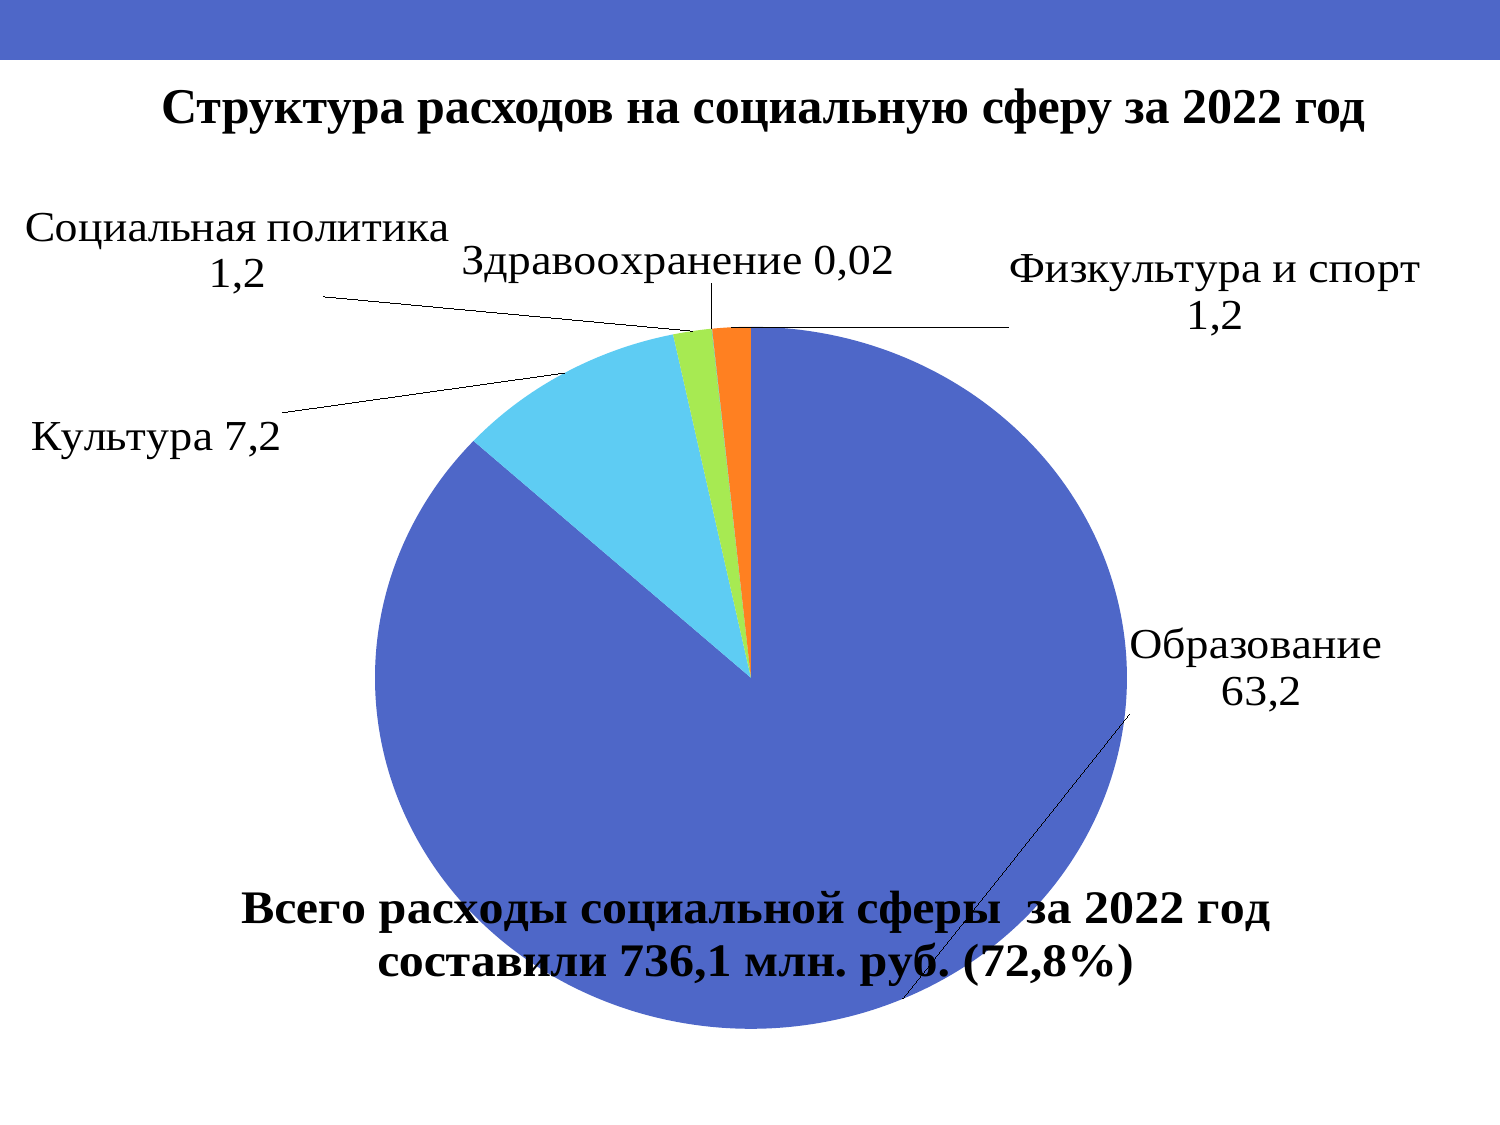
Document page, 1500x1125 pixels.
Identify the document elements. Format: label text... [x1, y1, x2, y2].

text_box Структура расходов на социальную сферу за 2022 год [24, 66, 1488, 138]
chart [24, 162, 1463, 1101]
